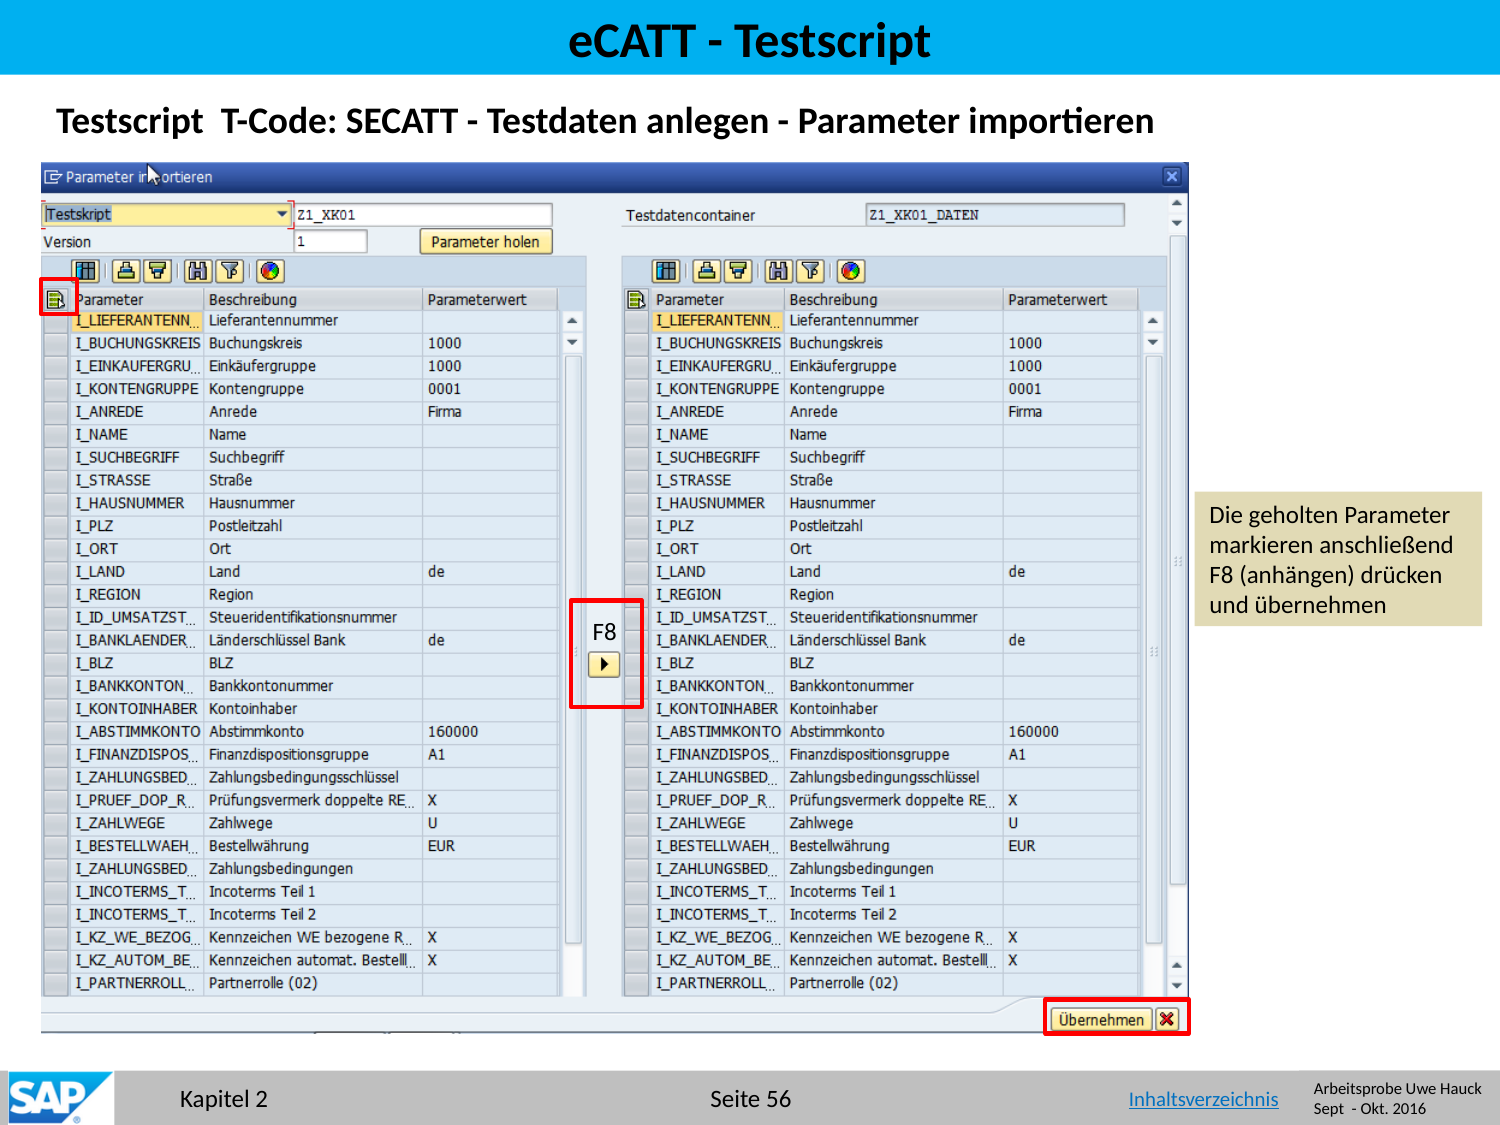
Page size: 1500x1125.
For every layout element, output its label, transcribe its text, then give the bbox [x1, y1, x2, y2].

text_box Die geholten Parameter markieren anschließend F8 (anhängen) drücken und übernehmen [1194, 491, 1483, 627]
text_box Inhaltsverzeichnis [1106, 1078, 1299, 1118]
text_box [115, 1070, 1299, 1125]
text_box [0, 1070, 6, 1125]
text_box eCATT - Testscript [0, 0, 1500, 75]
picture [41, 162, 1190, 1034]
text_box Testscript T-Code: SECATT - Testdaten anlegen - Parameter importieren [41, 88, 1483, 149]
text_box Arbeitsprobe Uwe Hauck Sept - Okt. 2016 [1299, 1070, 1500, 1125]
text_box Kapitel 2 Seite 56 [165, 1075, 1105, 1120]
picture [7, 1070, 115, 1125]
